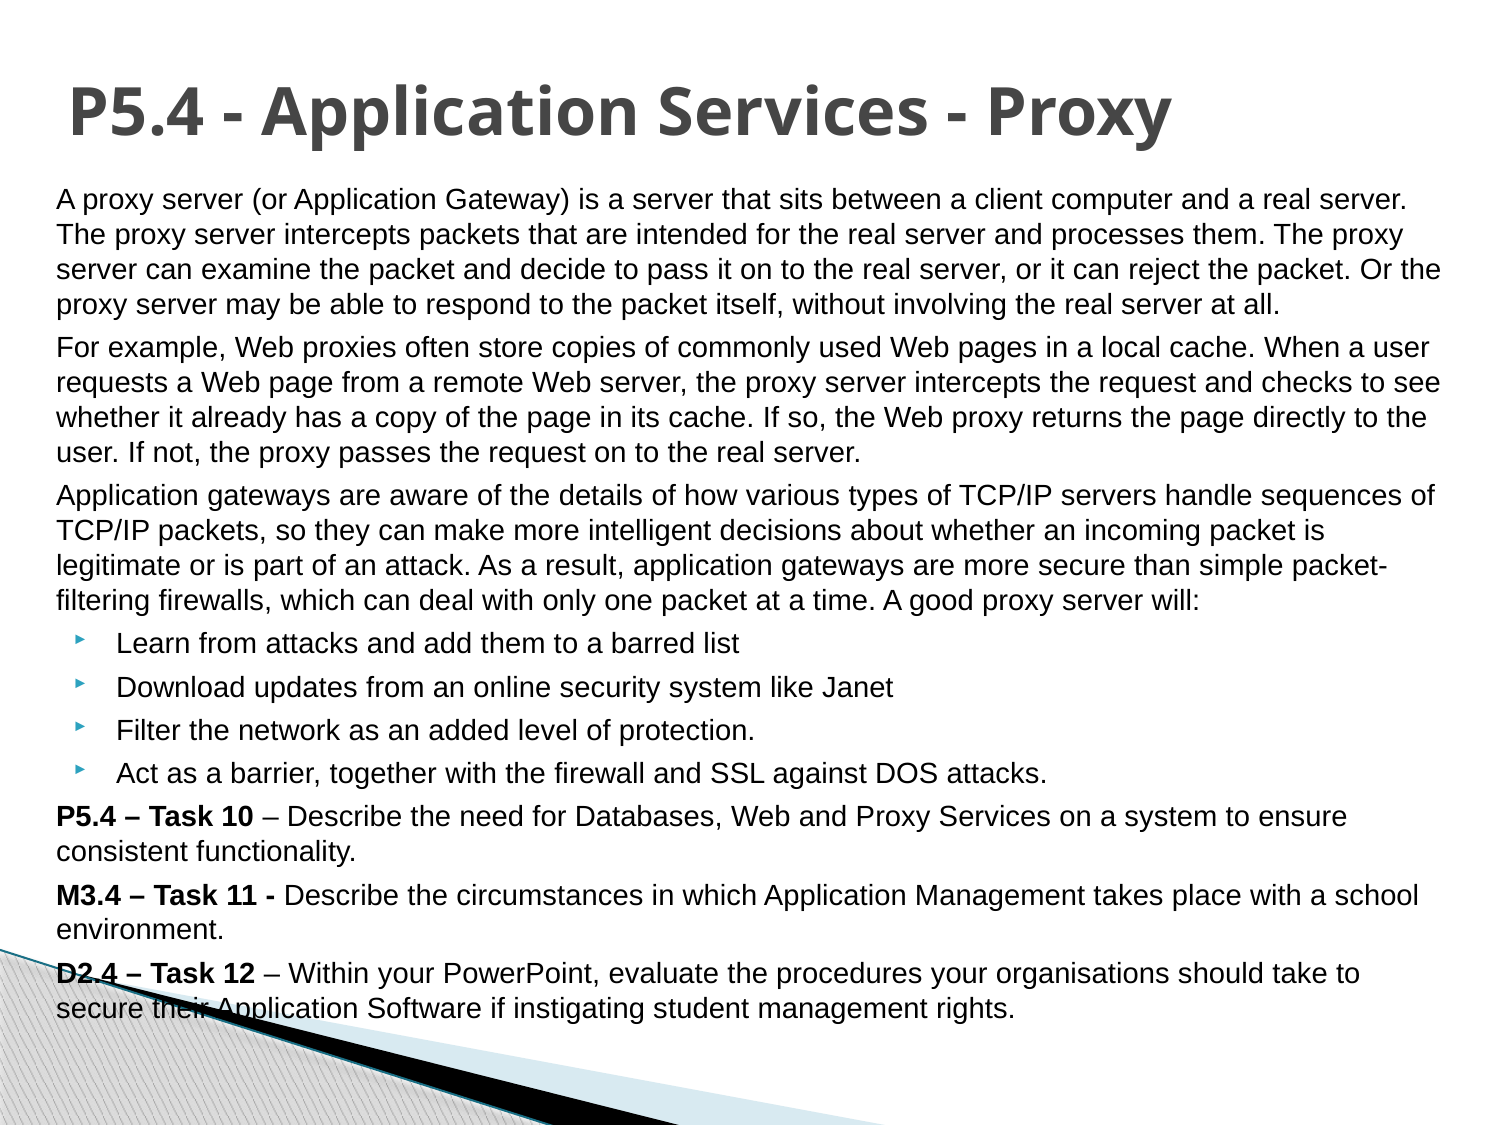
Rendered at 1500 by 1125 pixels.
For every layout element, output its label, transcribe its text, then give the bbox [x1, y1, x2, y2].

list A proxy server (or Application Gateway) is a server that sits between a client computer and a real server. The proxy server intercepts packets that are intended for the real server and processes them. The proxy server can examine the packet and decide to pass it on to the real server, or it can reject the packet. Or the proxy server may be able to respond to the packet itself, without involving the real server at all. For example, Web proxies often store copies of commonly used Web pages in a local cache. When a user requests a Web page from a remote Web server, the proxy server intercepts the request and checks to see whether it already has a copy of the page in its cache. If so, the Web proxy returns the page directly to the user. If not, the proxy passes the request on to the real server. Application gateways are aware of the details of how various types of TCP/IP servers handle sequences of TCP/IP packets, so they can make more intelligent decisions about whether an incoming packet is legitimate or is part of an attack. As a result, application gateways are more secure than simple packet-filtering firewalls, which can deal with only one packet at a time. A good proxy server will: Learn from attacks and add them to a barred list Download updates from an online security system like Janet Filter the network as an added level of protection. Act as a barrier, together with the firewall and SSL against DOS attacks. P5.4 – Task 10 – Describe the need for Databases, Web and Proxy Services on a system to ensure consistent functionality. M3.4 – Task 11 - Describe the circumstances in which Application Management takes place with a school environment. D2.4 – Task 12 – Within your PowerPoint, evaluate the procedures your organisations should take to secure their Application Software if instigating student management rights. [41, 172, 1459, 1035]
title P5.4 - Application Services - Proxy [53, 45, 1459, 173]
